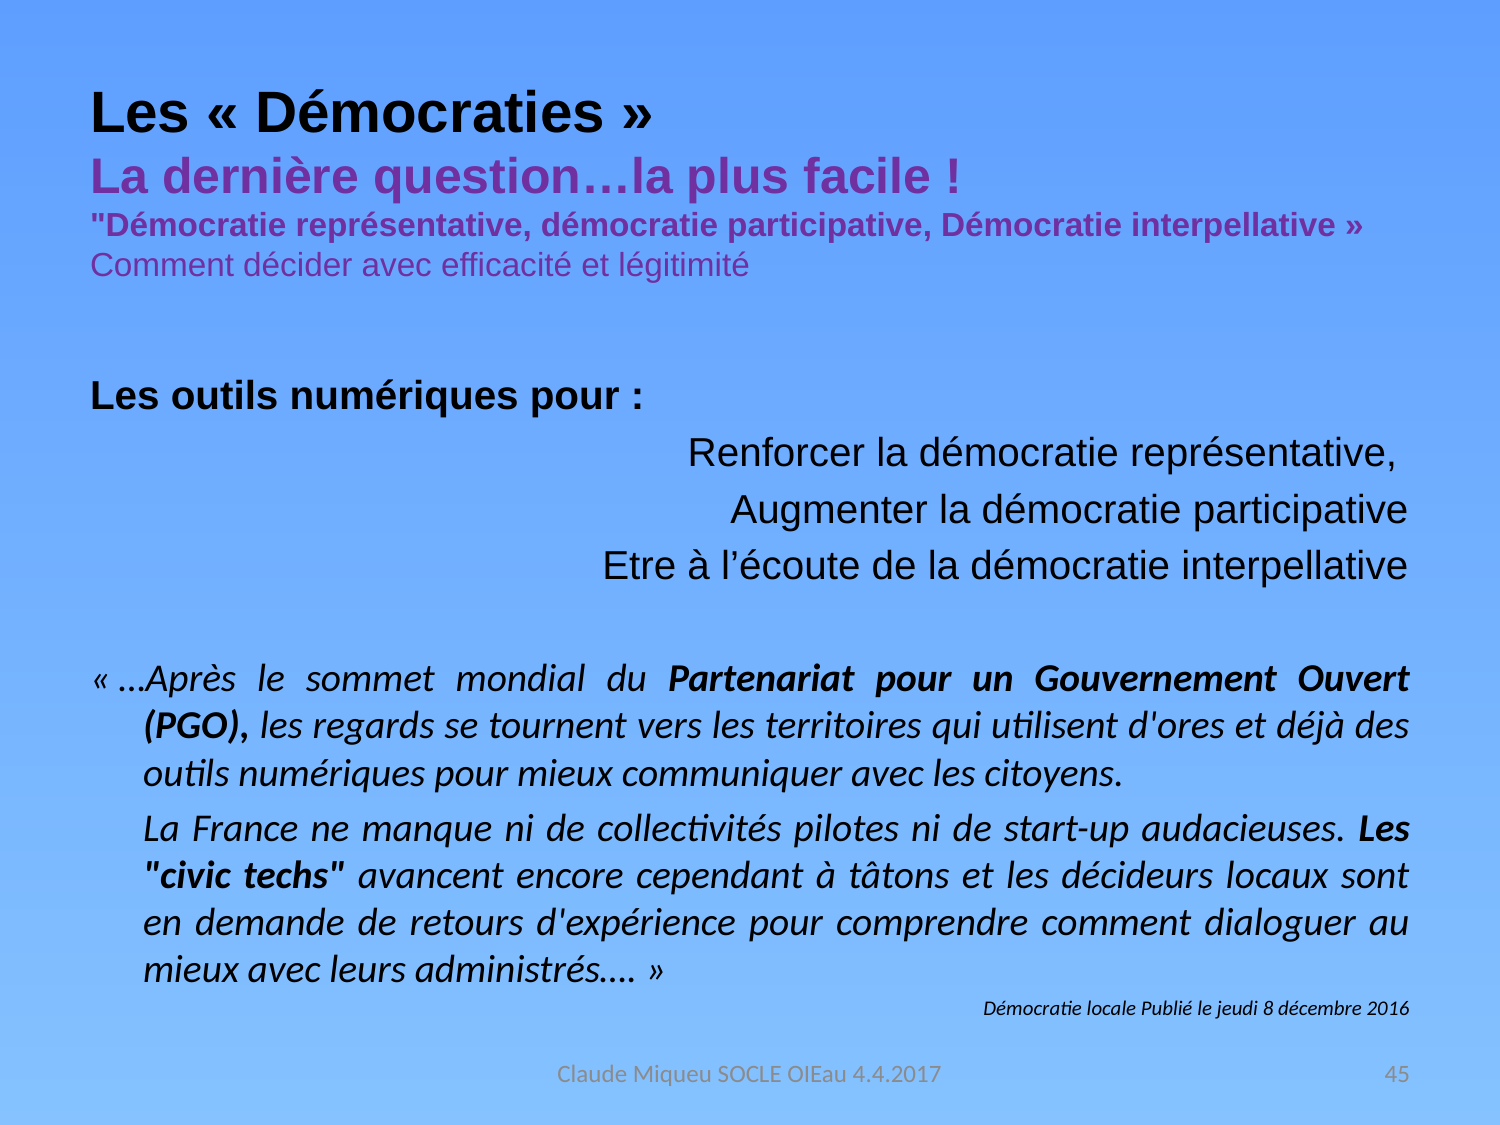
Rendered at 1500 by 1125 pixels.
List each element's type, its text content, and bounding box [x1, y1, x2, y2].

slide_number 45 [1074, 1042, 1425, 1103]
footer Claude Miqueu SOCLE OIEau 4.4.2017 [512, 1042, 988, 1103]
title Les « Démocraties » La dernière question…la plus facile ! "Démocratie représentative, démocratie participative, Démocratie interpellative » Comment décider avec efficacité et légitimité [75, 30, 1454, 327]
list Les outils numériques pour : Renforcer la démocratie représentative, Augmenter la démocratie participative Etre à l’écoute de la démocratie interpellative « …Après le sommet mondial du Partenariat pour un Gouvernement Ouvert (PGO), les regards se tournent vers les territoires qui utilisent d'ores et déjà des outils numériques pour mieux communiquer avec les citoyens. La France ne manque ni de collectivités pilotes ni de start-up audacieuses. Les "civic techs" avancent encore cependant à tâtons et les décideurs locaux sont en demande de retours d'expérience pour comprendre comment dialoguer au mieux avec leurs administrés…. » Démocratie locale Publié le jeudi 8 décembre 2016 [75, 361, 1425, 1032]
